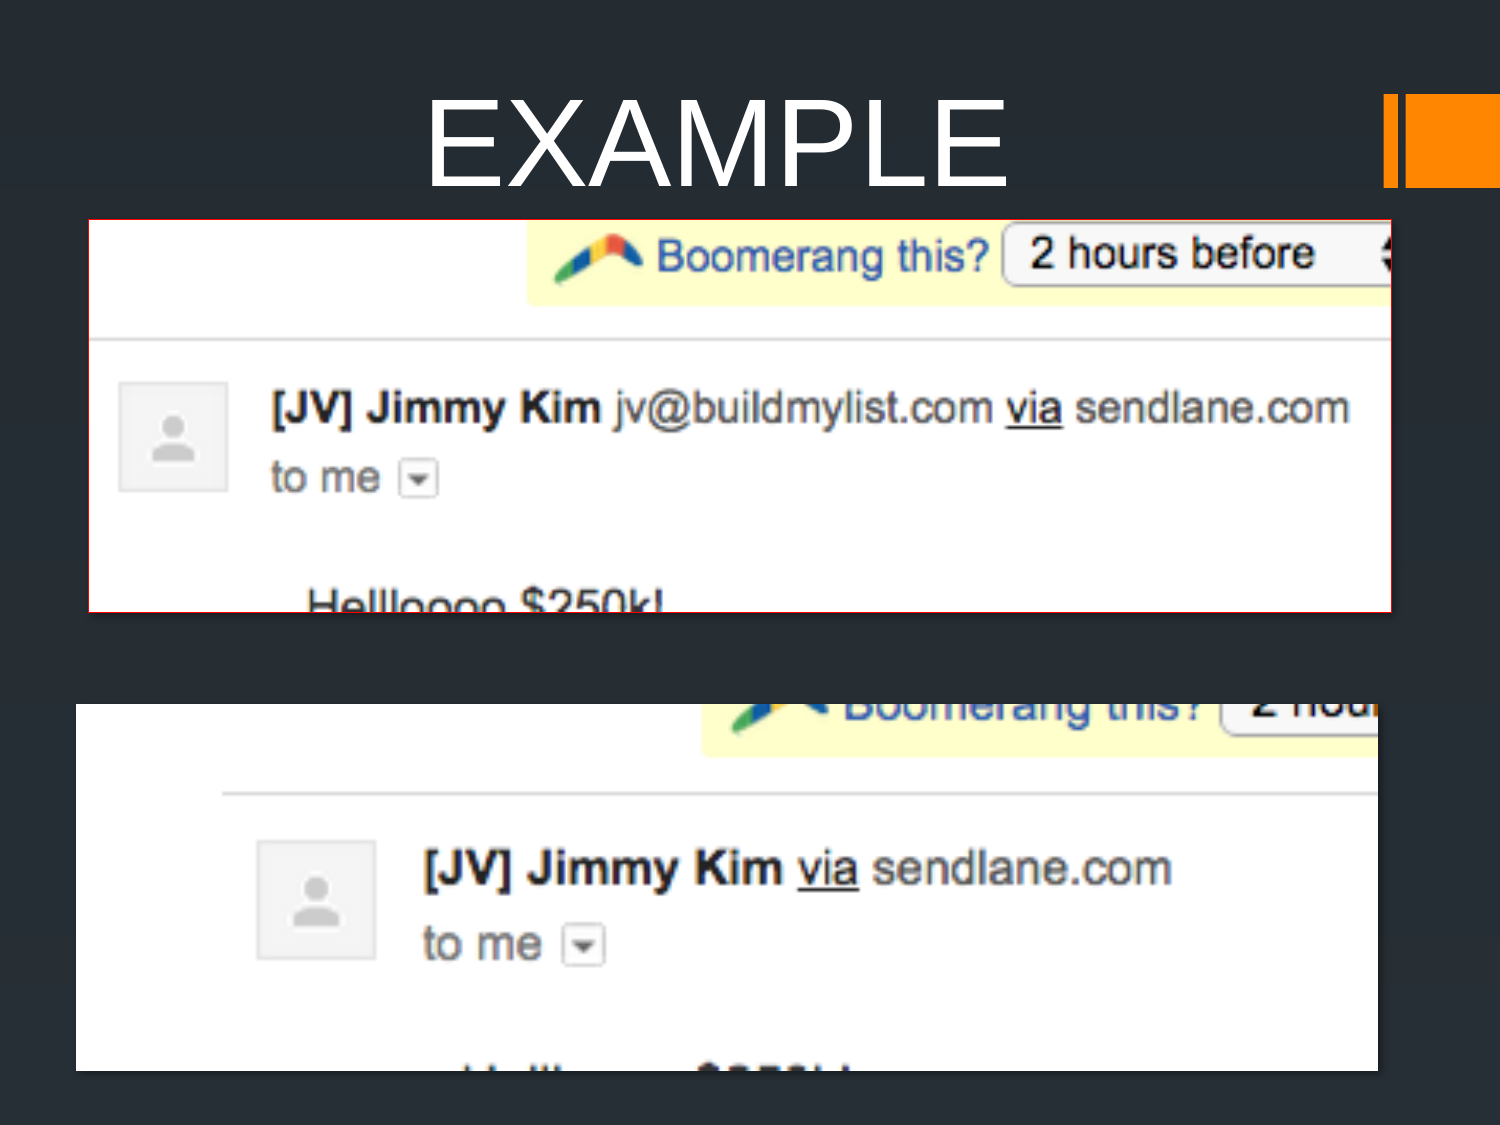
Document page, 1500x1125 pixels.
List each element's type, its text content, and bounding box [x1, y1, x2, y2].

picture [76, 703, 1378, 1071]
picture [87, 219, 1392, 613]
text_box EXAMPLE [407, 54, 1058, 219]
